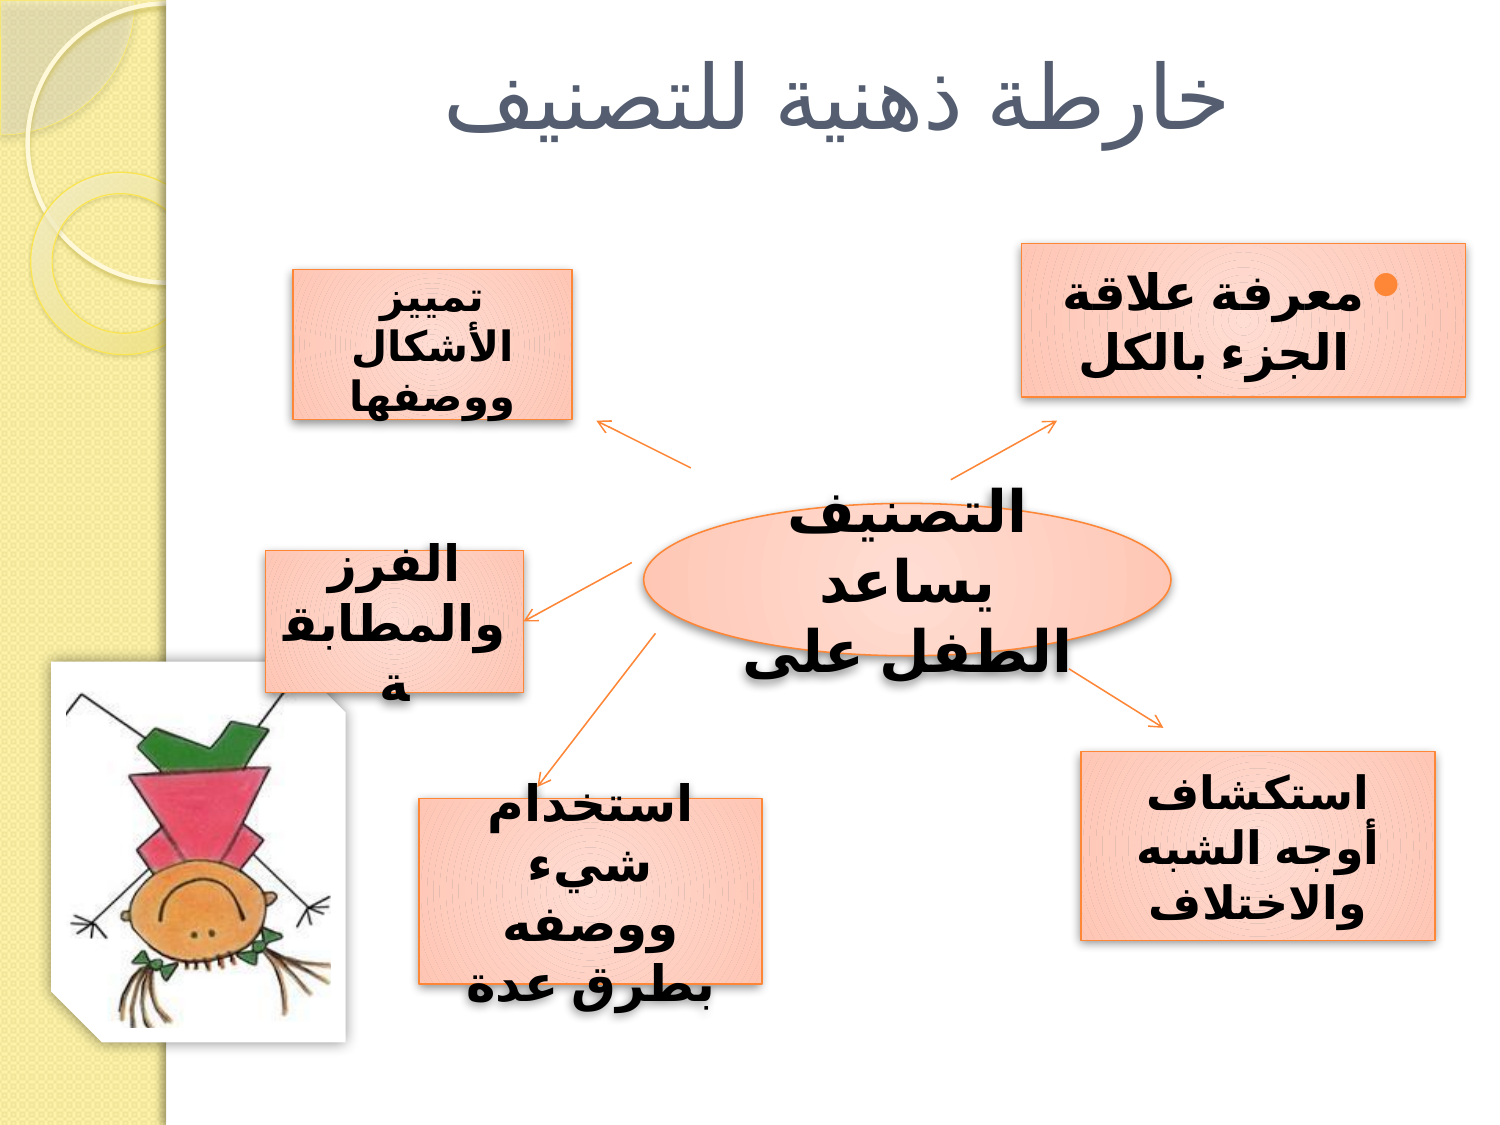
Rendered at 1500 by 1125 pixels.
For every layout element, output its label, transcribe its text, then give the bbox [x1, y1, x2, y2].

text_box استخدام شيء ووصفه بطرق عدة [418, 798, 763, 985]
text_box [1068, 668, 1164, 729]
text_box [519, 650, 674, 770]
text_box التصنيف يساعد الطفل على [642, 502, 1172, 657]
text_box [523, 562, 633, 622]
text_box استكشاف أوجه الشبه والاختلاف [1080, 751, 1436, 941]
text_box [950, 420, 1058, 480]
text_box تمييز الأشكال ووصفها [292, 269, 573, 420]
text_box الفرز والمطابقة [265, 550, 524, 693]
title خارطة ذهنية للتصنيف [222, 23, 1453, 164]
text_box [596, 420, 692, 469]
list معرفة علاقة الجزء بالكل [1021, 243, 1466, 398]
picture [58, 668, 339, 1036]
